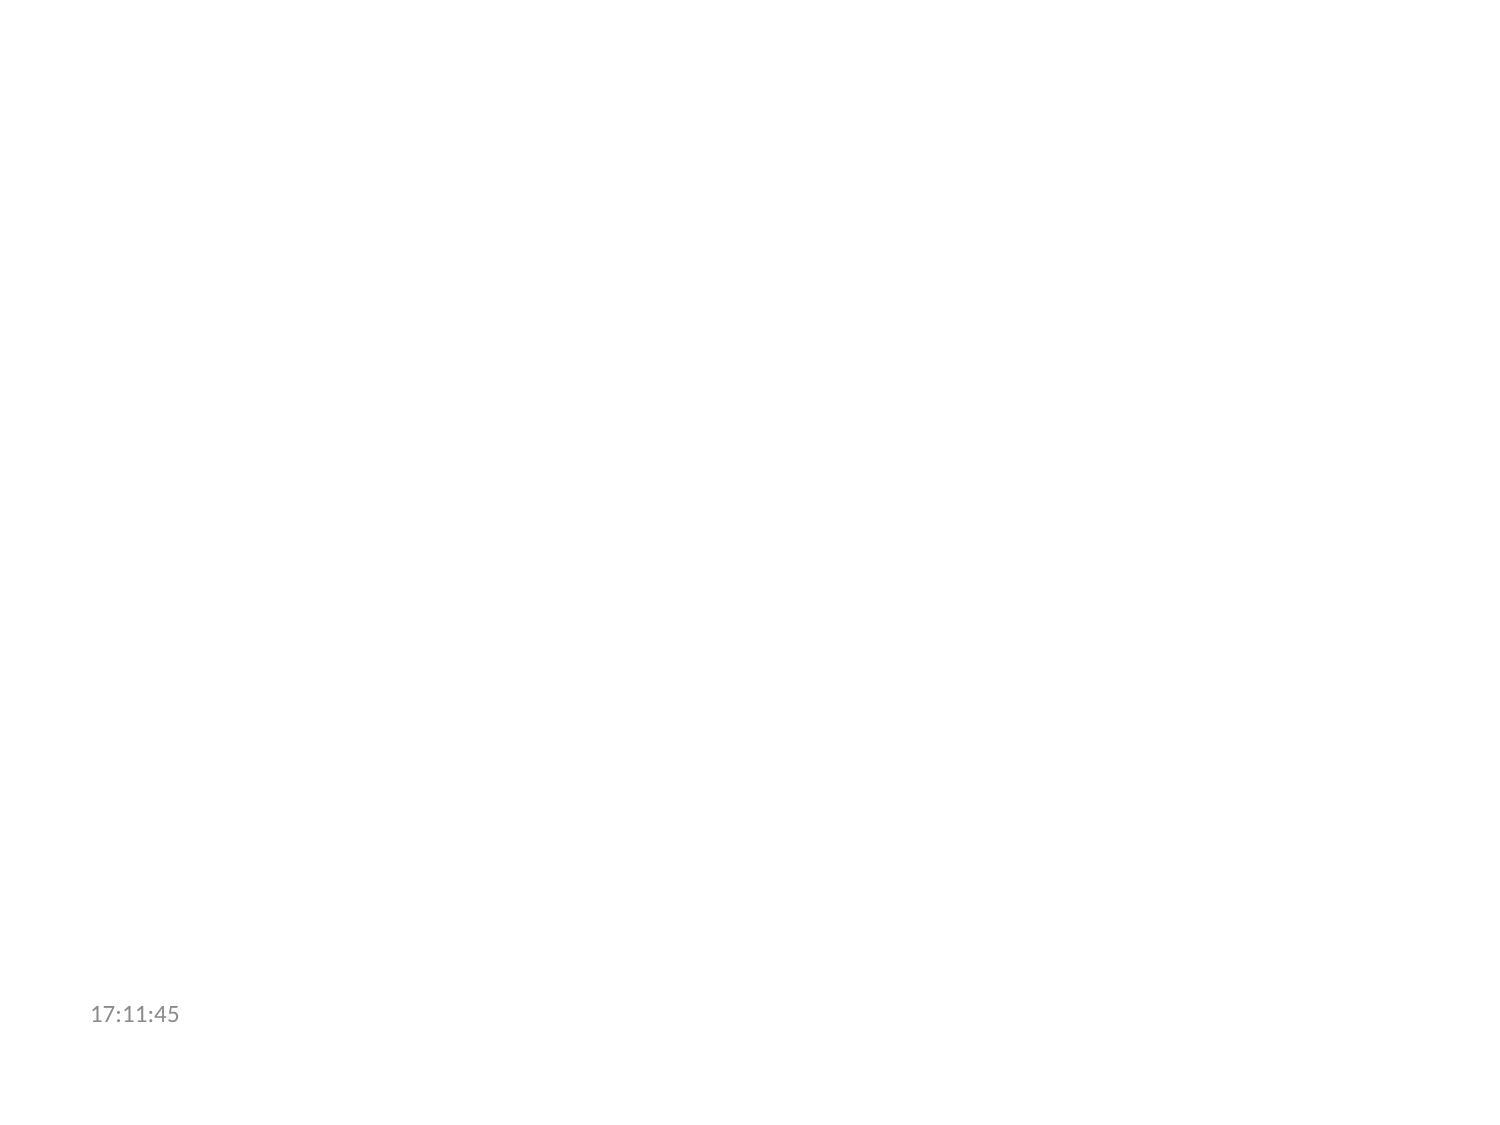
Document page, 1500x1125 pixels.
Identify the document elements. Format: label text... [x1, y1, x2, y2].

text_box 15:35:09 [75, 982, 425, 1043]
